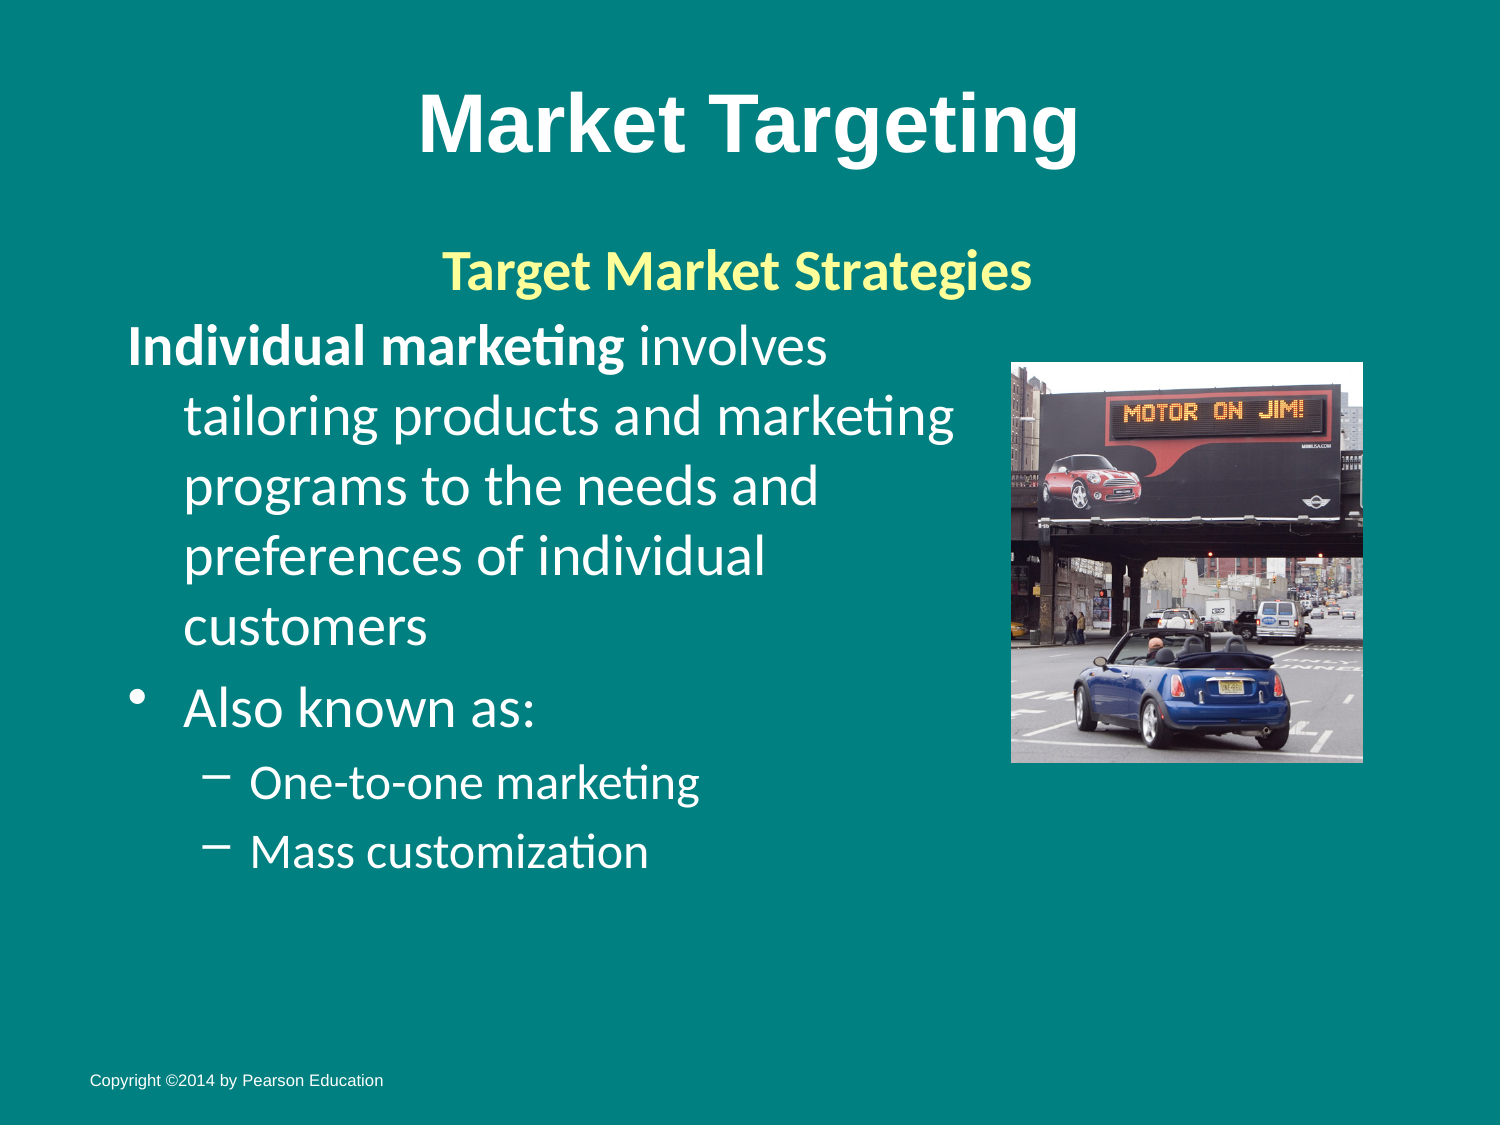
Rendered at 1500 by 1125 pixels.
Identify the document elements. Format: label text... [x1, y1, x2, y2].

list Target Market Strategies [149, 224, 1326, 288]
text_box Copyright ©2014 by Pearson Education [74, 1062, 825, 1098]
picture [1011, 362, 1364, 763]
list Individual marketing involves tailoring products and marketing programs to the needs and preferences of individual customers Also known as: One-to-one marketing Mass customization [112, 299, 988, 988]
title Market Targeting [112, 37, 1388, 226]
